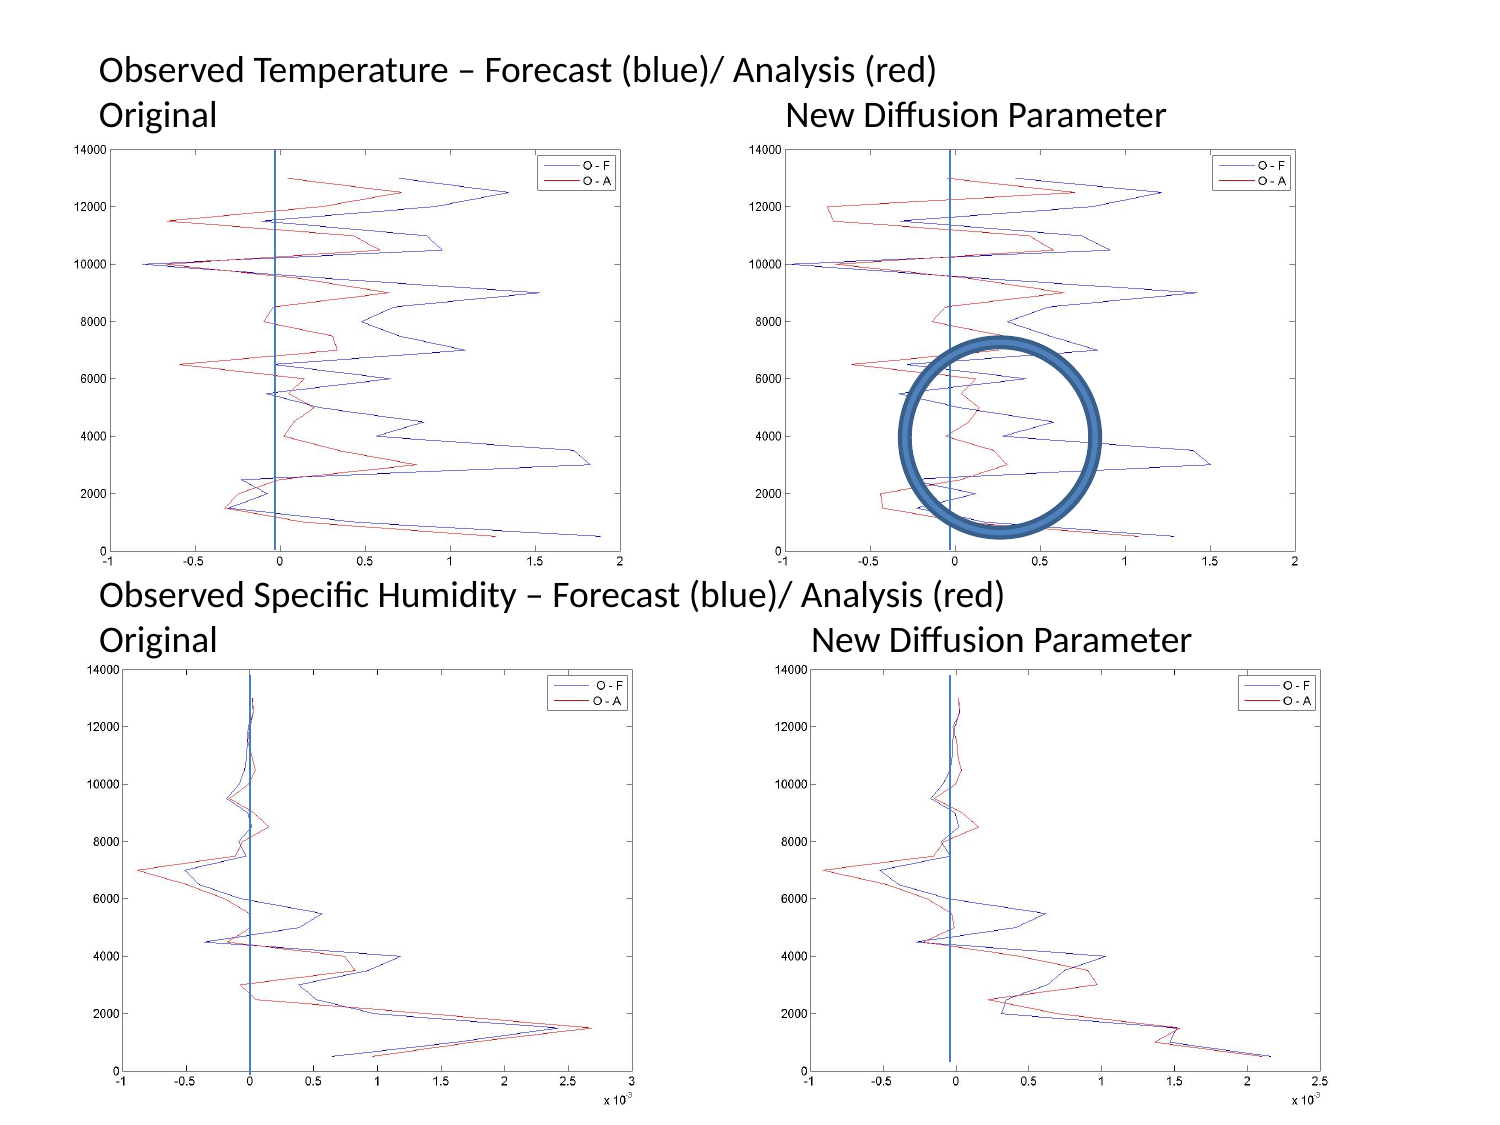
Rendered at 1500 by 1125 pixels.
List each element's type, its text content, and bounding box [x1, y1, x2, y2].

picture [37, 632, 694, 1125]
picture [724, 632, 1382, 1125]
text_box Observed Specific Humidity – Forecast (blue)/ Analysis (red) Original New Diffusion Parameter [84, 562, 1210, 668]
text_box Observed Temperature – Forecast (blue)/ Analysis (red) Original New Diffusion Parameter [84, 37, 1184, 143]
picture [699, 112, 1357, 605]
picture [24, 112, 682, 605]
